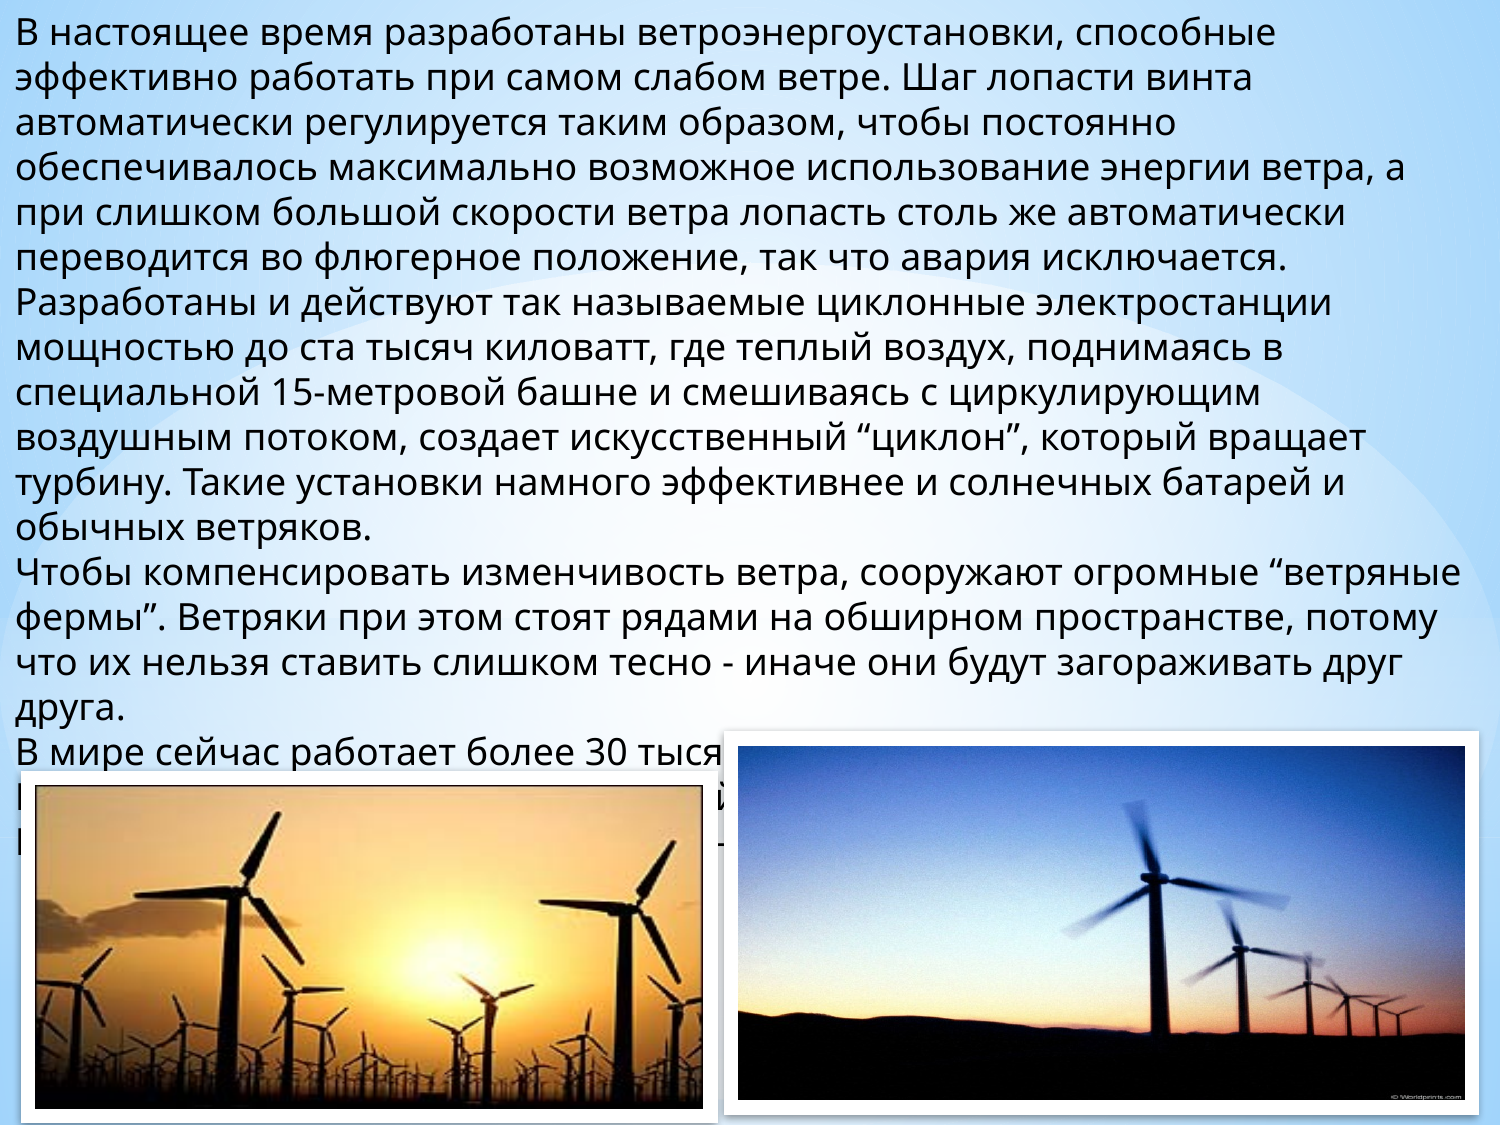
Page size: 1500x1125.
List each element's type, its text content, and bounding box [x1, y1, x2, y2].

picture [34, 784, 704, 1109]
text_box В настоящее время разработаны ветроэнергоустановки, способные эффективно работать при самом слабом ветре. Шаг лопасти винта автоматически регулируется таким образом, чтобы постоянно обеспечивалось максимально возможное использование энергии ветра, а при слишком большой скорости ветра лопасть столь же автоматически переводится во флюгерное положение, так что авария исключается. Разработаны и действуют так называемые циклонные электростанции мощностью до ста тысяч киловатт, где теплый воздух, поднимаясь в специальной 15-метровой башне и смешиваясь с циркулирующим воздушным потоком, создает искусственный “циклон”, который вращает турбину. Такие установки намного эффективнее и солнечных батарей и обычных ветряков. Чтобы компенсировать изменчивость ветра, сооружают огромные “ветряные фермы”. Ветряки при этом стоят рядами на обширном пространстве, потому что их нельзя ставить слишком тесно - иначе они будут загораживать друг друга. В мире сейчас работает более 30 тысяч ветроустановок разной мощности. Германия получает от ветра 10% своей электроэнергии, а всей Западной Европе ветер дает 2500 МВт электроэнергии. [0, 0, 1500, 916]
picture [738, 745, 1466, 1101]
